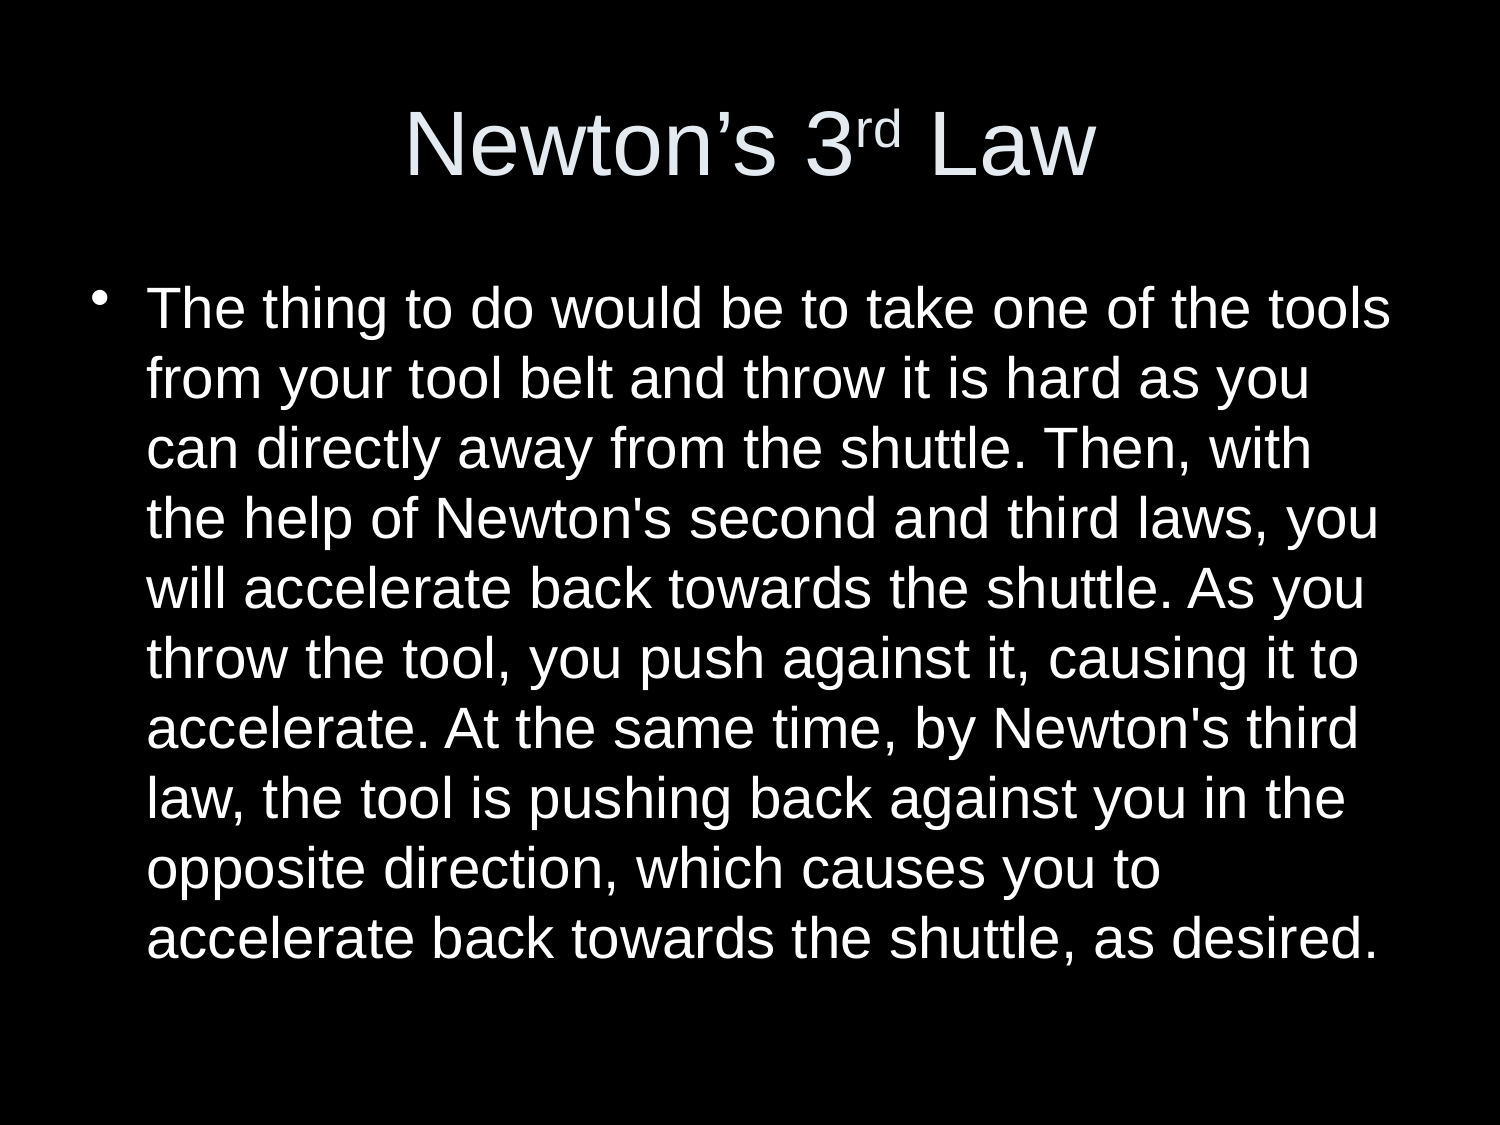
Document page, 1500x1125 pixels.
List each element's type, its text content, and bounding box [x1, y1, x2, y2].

list The thing to do would be to take one of the tools from your tool belt and throw it is hard as you can directly away from the shuttle. Then, with the help of Newton's second and third laws, you will accelerate back towards the shuttle. As you throw the tool, you push against it, causing it to accelerate. At the same time, by Newton's third law, the tool is pushing back against you in the opposite direction, which causes you to accelerate back towards the shuttle, as desired. [74, 262, 1426, 1006]
title Newton’s 3rd Law [74, 44, 1426, 233]
